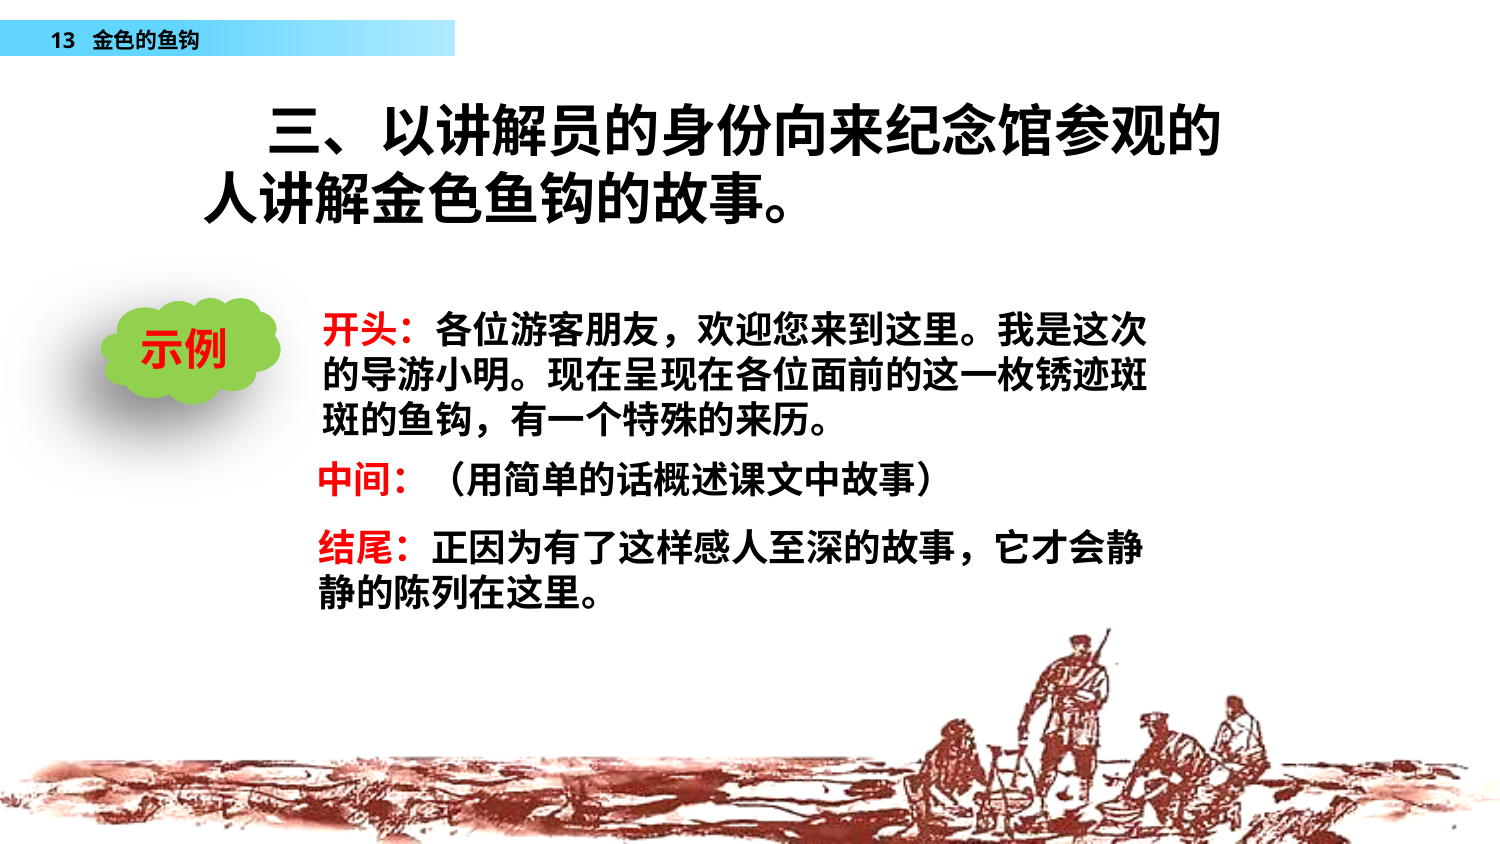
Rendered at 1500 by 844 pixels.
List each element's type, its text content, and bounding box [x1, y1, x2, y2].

text_box 开头：各位游客朋友，欢迎您来到这里。我是这次的导游小明。现在呈现在各位面前的这一枚锈迹斑斑的鱼钩，有一个特殊的来历。 [311, 299, 1172, 447]
text_box 三、以讲解员的身份向来纪念馆参观的人讲解金色鱼钩的故事。 [190, 89, 1270, 237]
text_box 结尾：正因为有了这样感人至深的故事，它才会静静的陈列在这里。 [307, 518, 1168, 620]
text_box 示例 [99, 297, 282, 406]
text_box 中间：（用简单的话概述课文中故事） [304, 450, 1166, 507]
